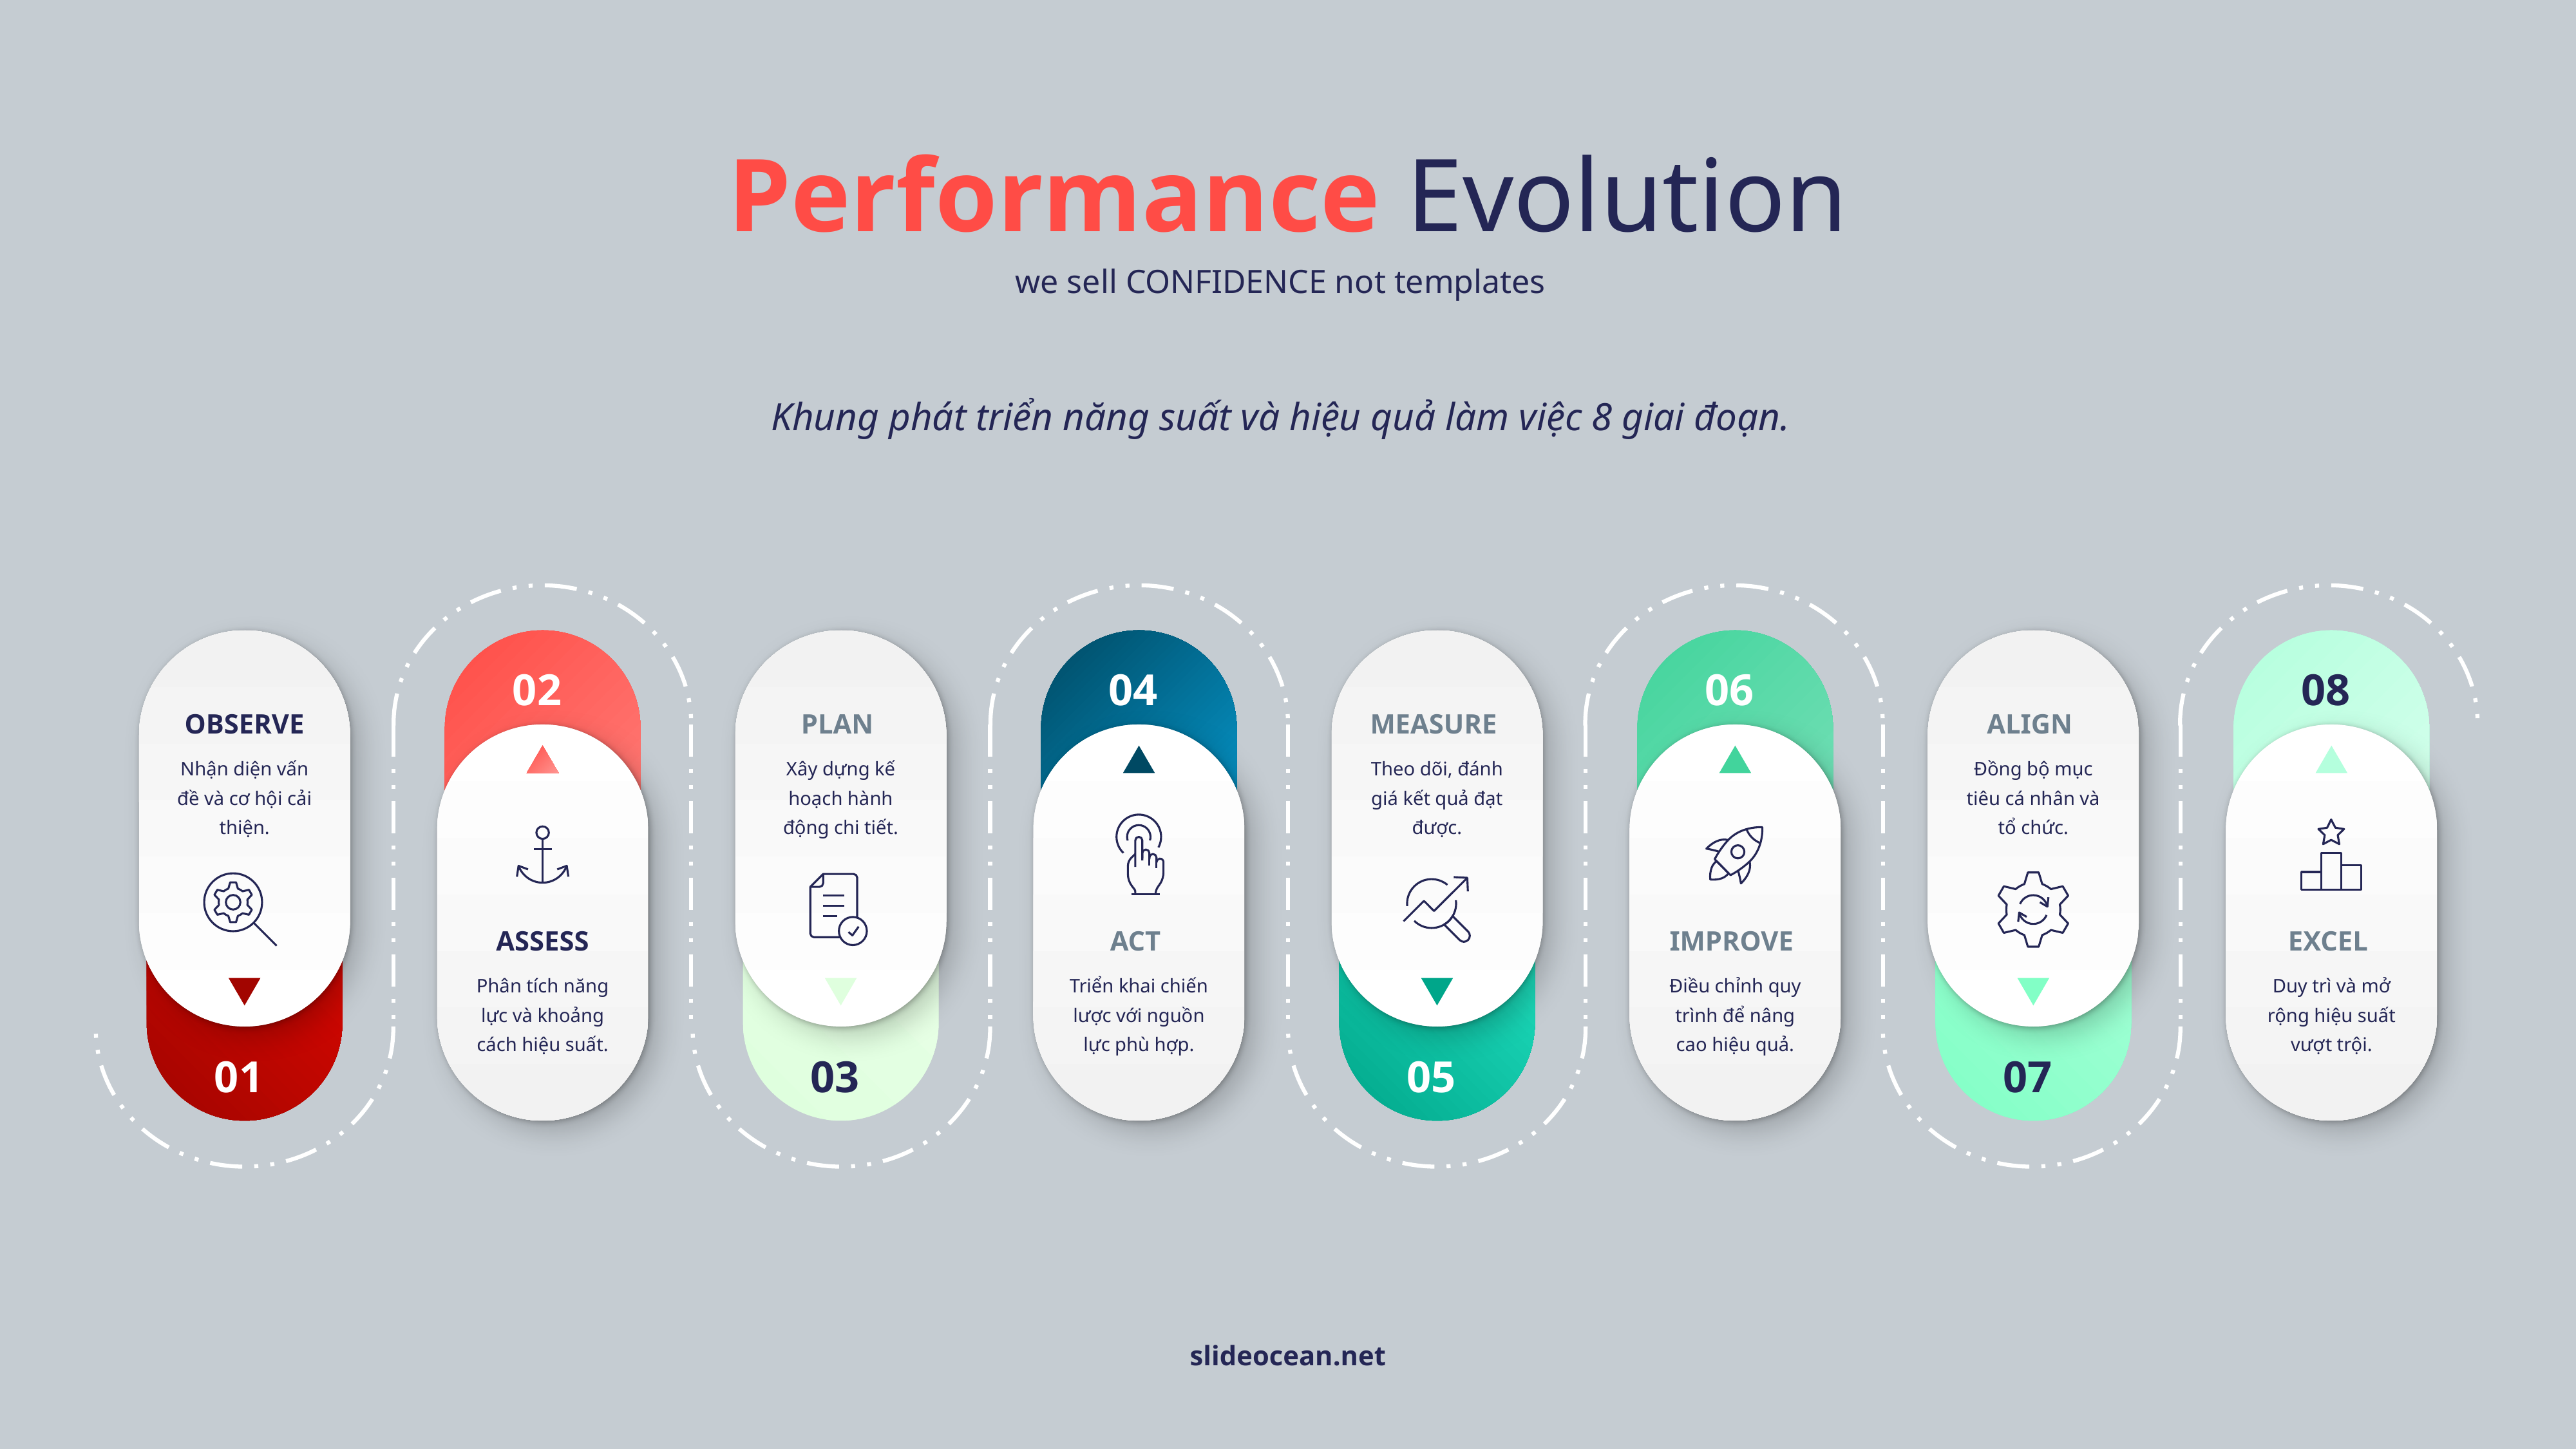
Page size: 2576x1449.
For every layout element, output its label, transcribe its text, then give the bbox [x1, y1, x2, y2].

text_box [95, 585, 2478, 1167]
text_box slideocean.net [1180, 1334, 1396, 1376]
text_box Khung phát triển năng suất và hiệu quả làm việc 8 giai đoạn. [761, 388, 1800, 443]
text_box we sell CONFIDENCE not templates [1005, 257, 1556, 305]
text_box Performance Evolution [718, 126, 1858, 257]
